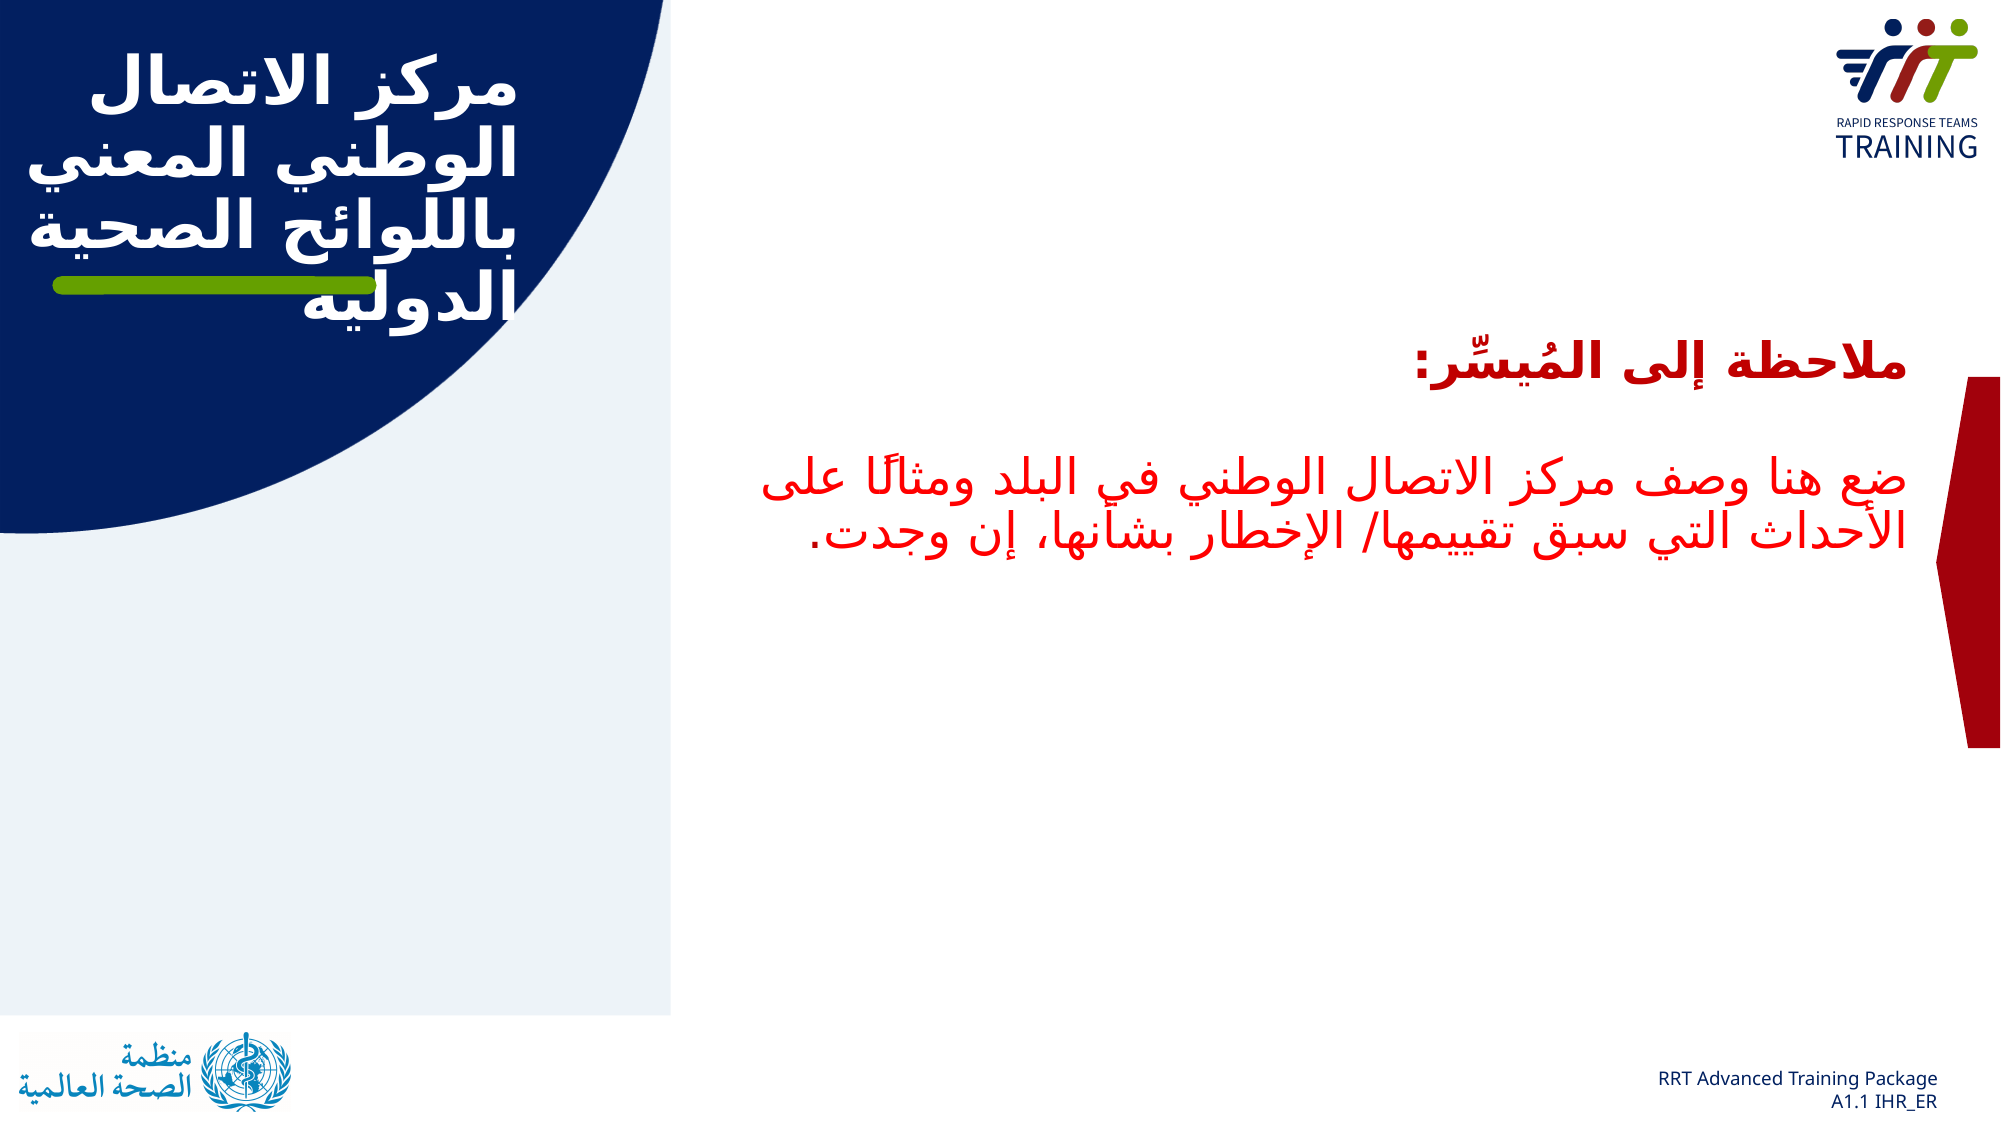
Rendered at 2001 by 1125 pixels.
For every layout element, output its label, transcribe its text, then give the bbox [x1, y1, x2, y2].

text_box [52, 276, 377, 295]
picture [1835, 19, 1978, 167]
list ملاحظة إلى المُيسِّر: ضع هنا وصف مركز الاتصال الوطني في البلد ومثالًا على الأحداث التي سبق تقييمها/ الإخطار بشأنها، إن وجدت. [710, 326, 1918, 1049]
picture [248, 1047, 254, 1056]
picture [0, 0, 670, 538]
title مركز الاتصال الوطني المعني باللوائح الصحية الدولية [0, 32, 529, 351]
picture [19, 1032, 291, 1112]
